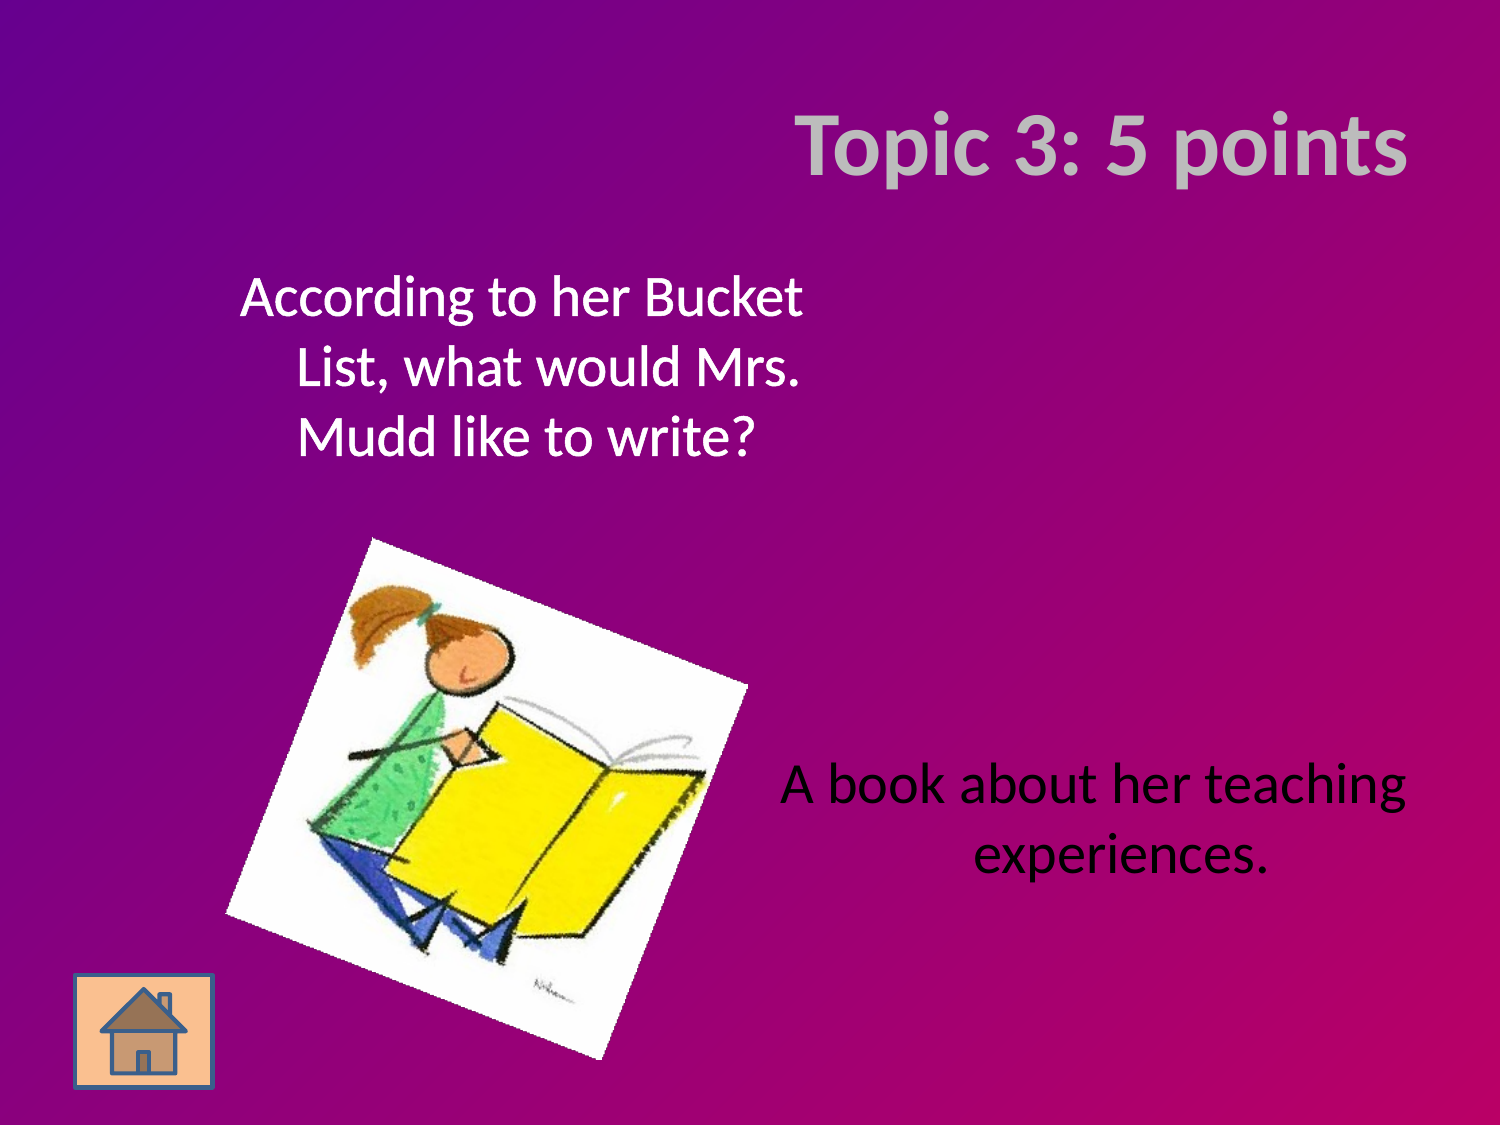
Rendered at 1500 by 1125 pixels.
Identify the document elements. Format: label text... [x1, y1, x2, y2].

list According to her Bucket List, what would Mrs. Mudd like to write? [225, 249, 888, 993]
text_box [73, 973, 215, 1090]
list A book about her teaching experiences. [762, 737, 1425, 1005]
title Topic 3: 5 points [75, 45, 1425, 233]
picture [225, 537, 748, 1060]
